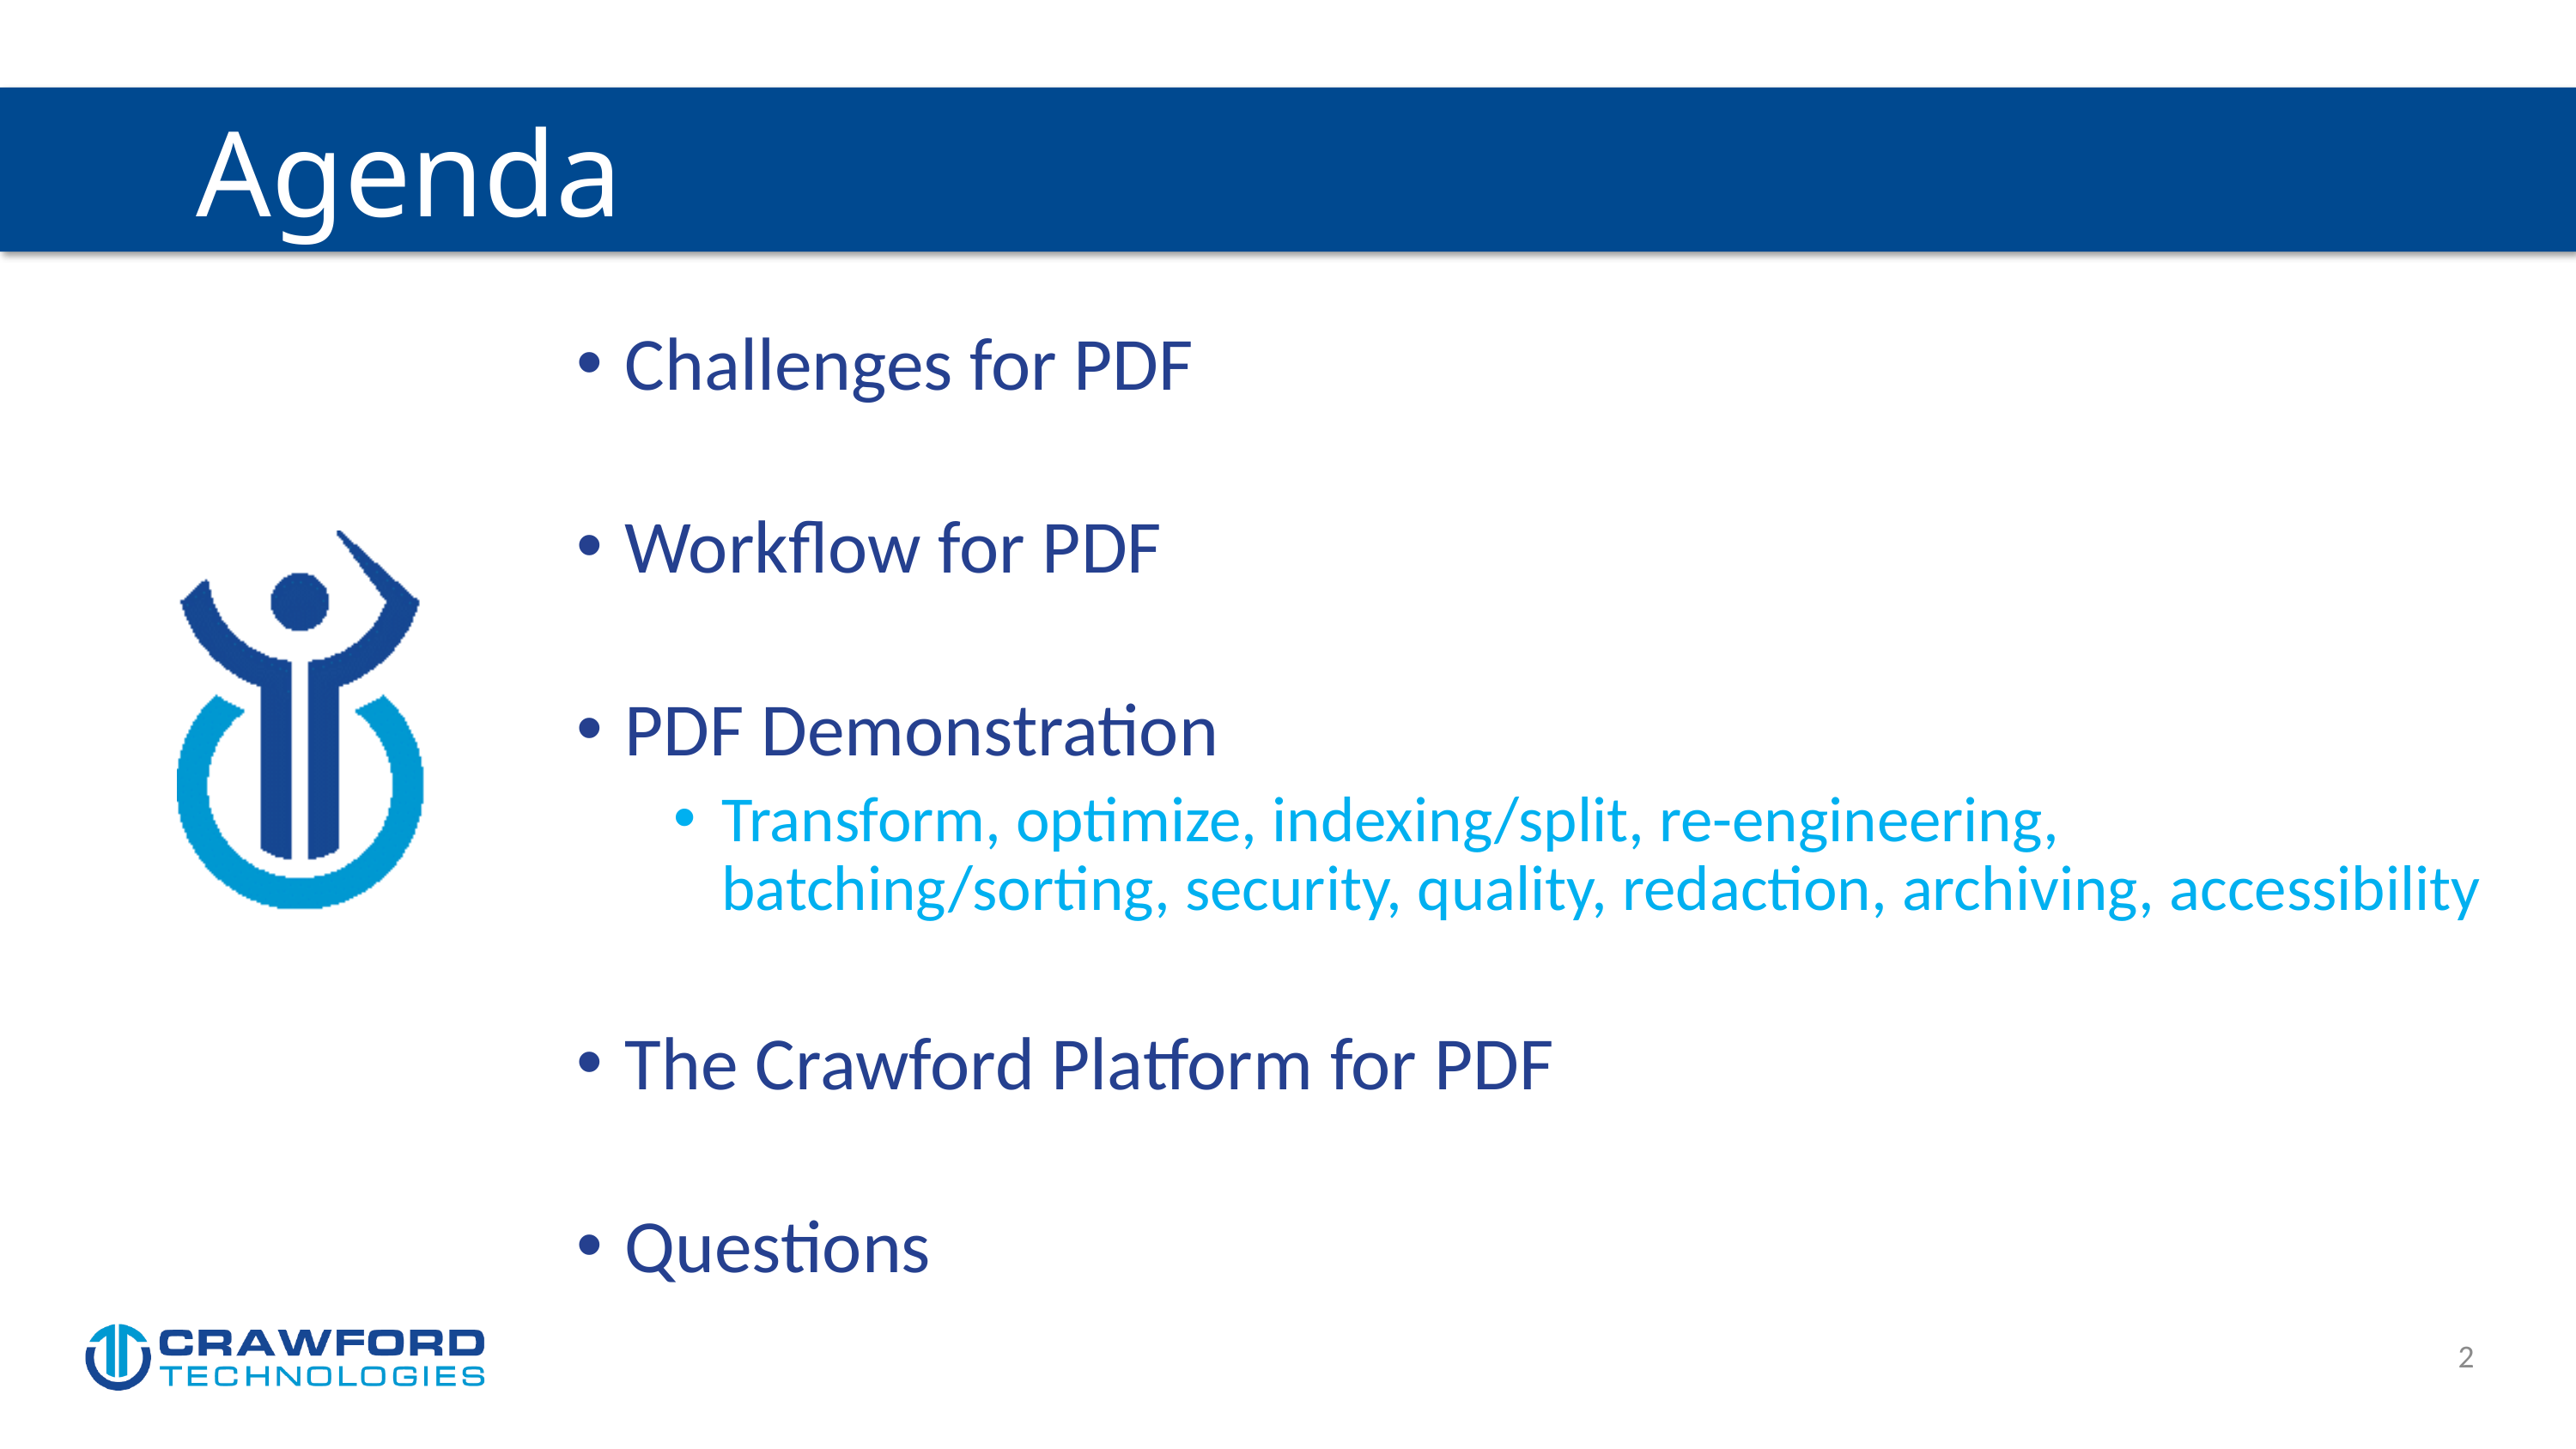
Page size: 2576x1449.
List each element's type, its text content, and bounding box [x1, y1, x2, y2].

title Agenda [177, 39, 2399, 319]
list Challenges for PDF Workflow for PDF PDF Demonstration Transform, optimize, indexing/split, re-engineering, batching/sorting, security, quality, redaction, archiving, accessibility The Crawford Platform for PDF Questions [563, 318, 2537, 1288]
picture [177, 530, 440, 918]
picture [76, 1317, 495, 1397]
slide_number 2 [1914, 1317, 2494, 1394]
